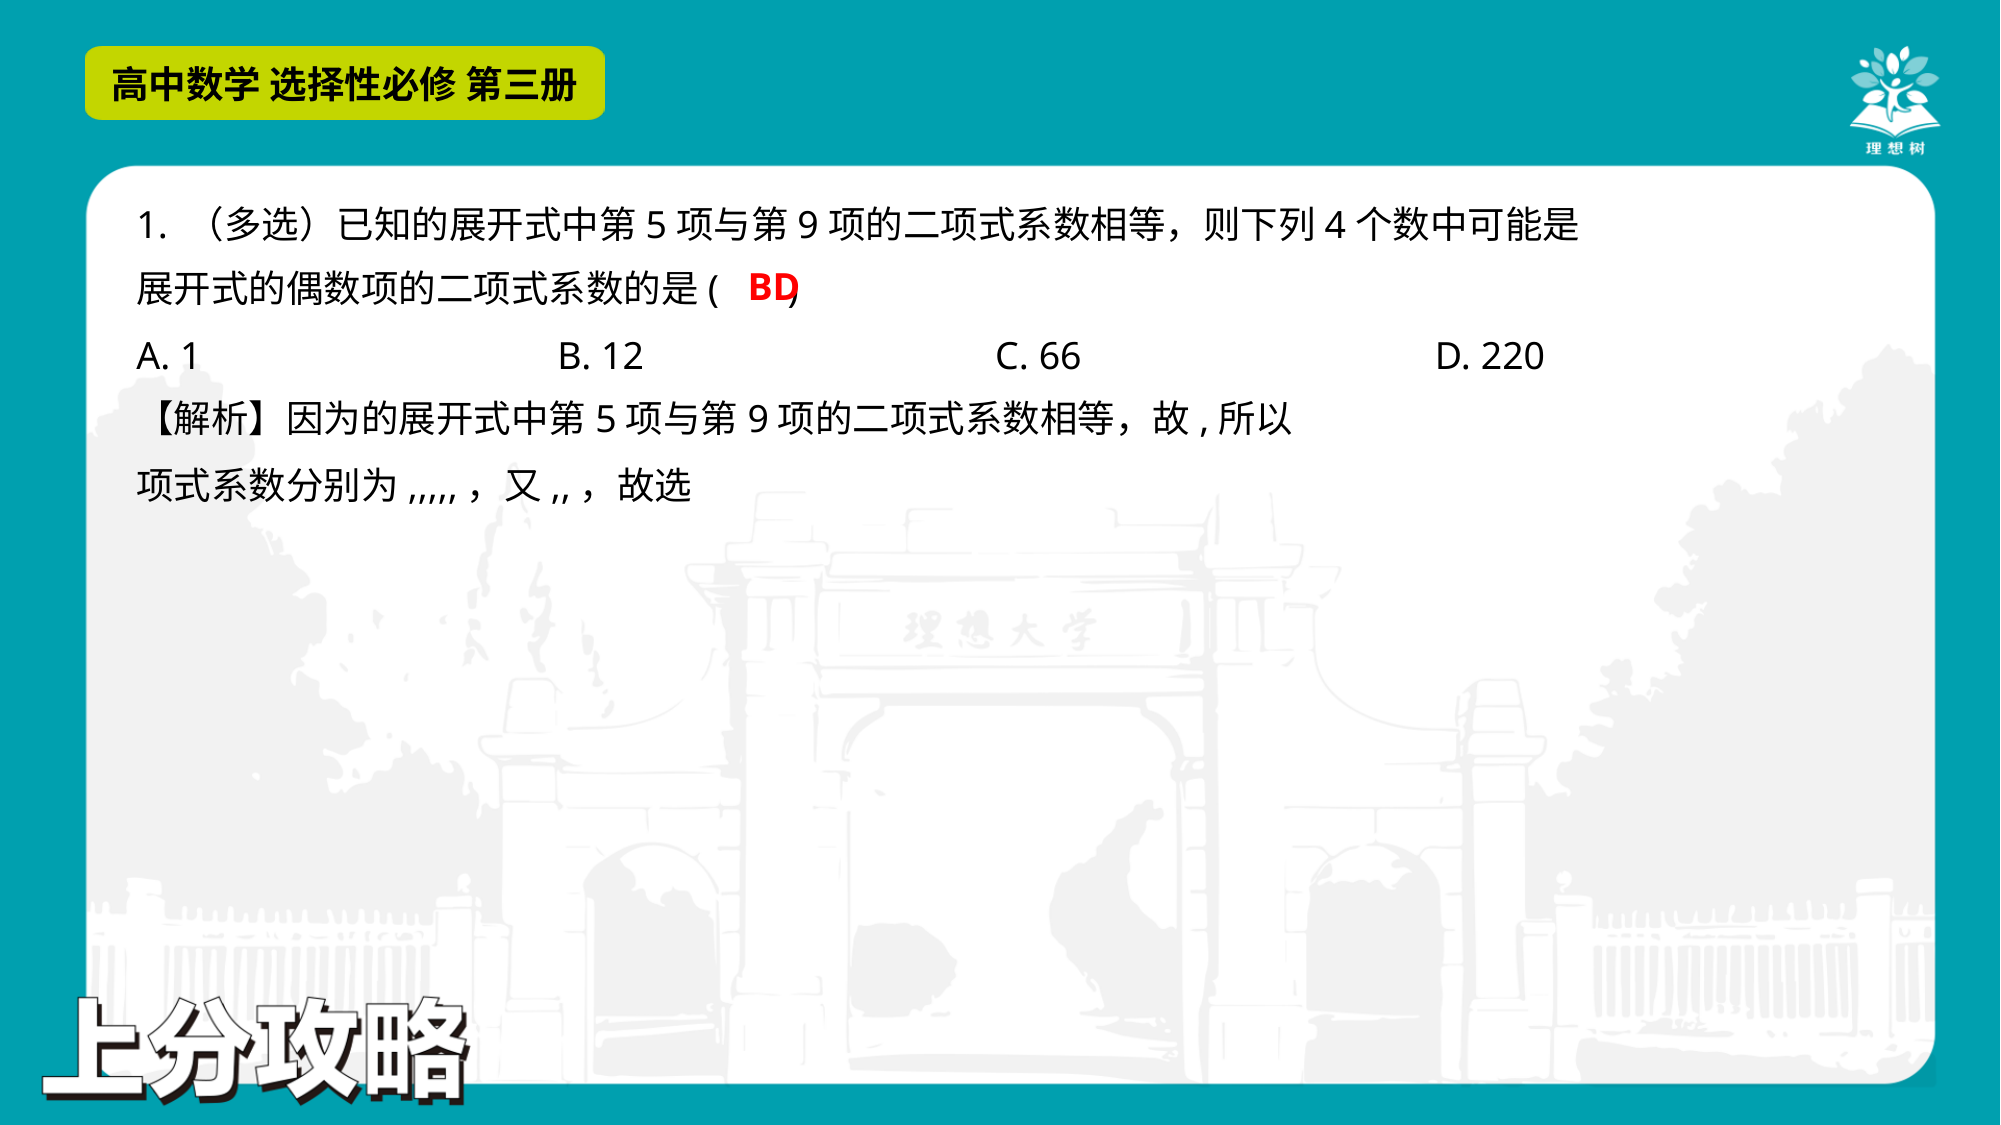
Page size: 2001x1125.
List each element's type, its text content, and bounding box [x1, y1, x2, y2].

text_box BD [733, 243, 815, 302]
picture [0, 0, 2000, 1125]
text_box A. 1 B. 12 C. 66 D. 220 [136, 310, 1865, 370]
